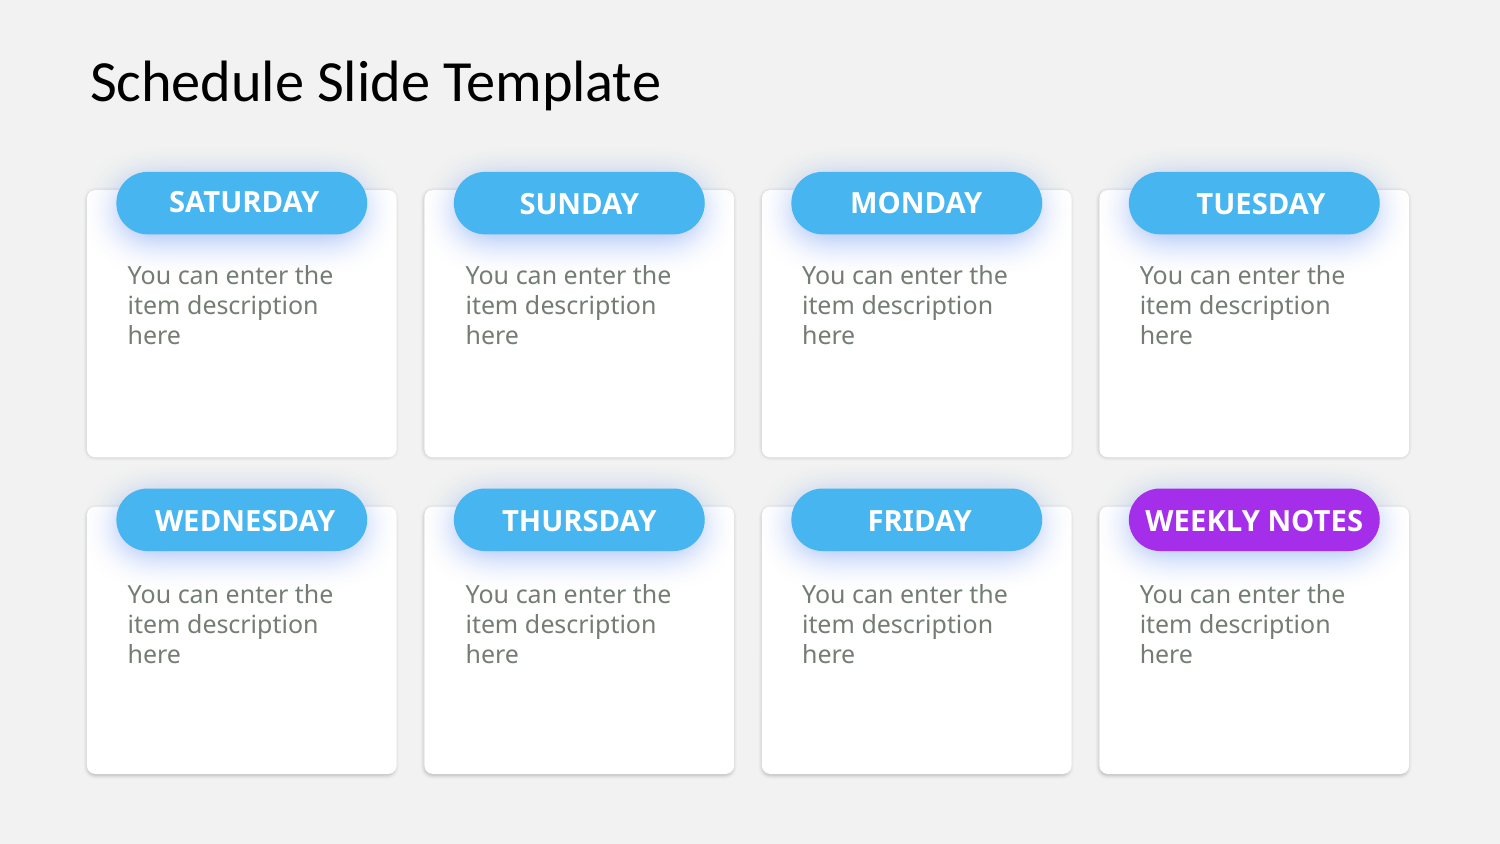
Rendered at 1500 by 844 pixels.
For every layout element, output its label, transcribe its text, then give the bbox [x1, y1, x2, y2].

text_box [1097, 187, 1412, 460]
text_box [789, 169, 1045, 237]
text_box You can enter the item description here [465, 578, 701, 669]
text_box THURSDAY [491, 502, 667, 538]
text_box [789, 486, 1045, 554]
text_box MONDAY [844, 183, 989, 219]
text_box You can enter the item description here [127, 578, 363, 669]
text_box You can enter the item description here [1139, 259, 1375, 350]
text_box [1126, 169, 1382, 237]
text_box You can enter the item description here [802, 259, 1037, 350]
text_box You can enter the item description here [1139, 578, 1375, 669]
text_box SUNDAY [506, 185, 653, 221]
text_box [84, 504, 399, 777]
text_box WEDNESDAY [149, 502, 341, 538]
text_box [114, 486, 370, 554]
text_box [759, 187, 1074, 460]
text_box You can enter the item description here [802, 578, 1037, 669]
text_box WEEKLY NOTES [1137, 502, 1372, 538]
text_box [759, 504, 1074, 777]
text_box You can enter the item description here [127, 259, 363, 350]
text_box You can enter the item description here [465, 259, 701, 350]
text_box [1126, 486, 1382, 554]
title Schedule Slide Template [75, 33, 1425, 122]
text_box SATURDAY [164, 182, 324, 218]
text_box [422, 504, 737, 777]
text_box [1097, 504, 1412, 777]
text_box [84, 187, 399, 460]
text_box [451, 169, 707, 237]
text_box [422, 187, 737, 460]
text_box TUESDAY [1169, 185, 1353, 221]
text_box [451, 486, 707, 554]
text_box FRIDAY [833, 502, 1007, 538]
text_box [114, 169, 370, 237]
